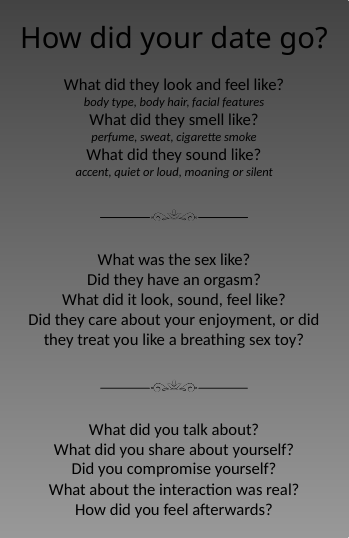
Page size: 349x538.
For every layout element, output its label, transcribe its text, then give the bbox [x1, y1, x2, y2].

picture [100, 348, 248, 423]
text_box How did your date go? What did they look and feel like? body type, body hair, facial features What did they smell like? perfume, sweat, cigarette smoke What did they sound like? accent, quiet or loud, moaning or silent What was the sex like? Did they have an orgasm? What did it look, sound, feel like? Did they care about your enjoyment, or did they treat you like a breathing sex toy? What did you talk about? What did you share about yourself? Did you compromise yourself? What about the interaction was real? How did you feel afterwards? [0, 0, 349, 538]
picture [100, 178, 248, 253]
